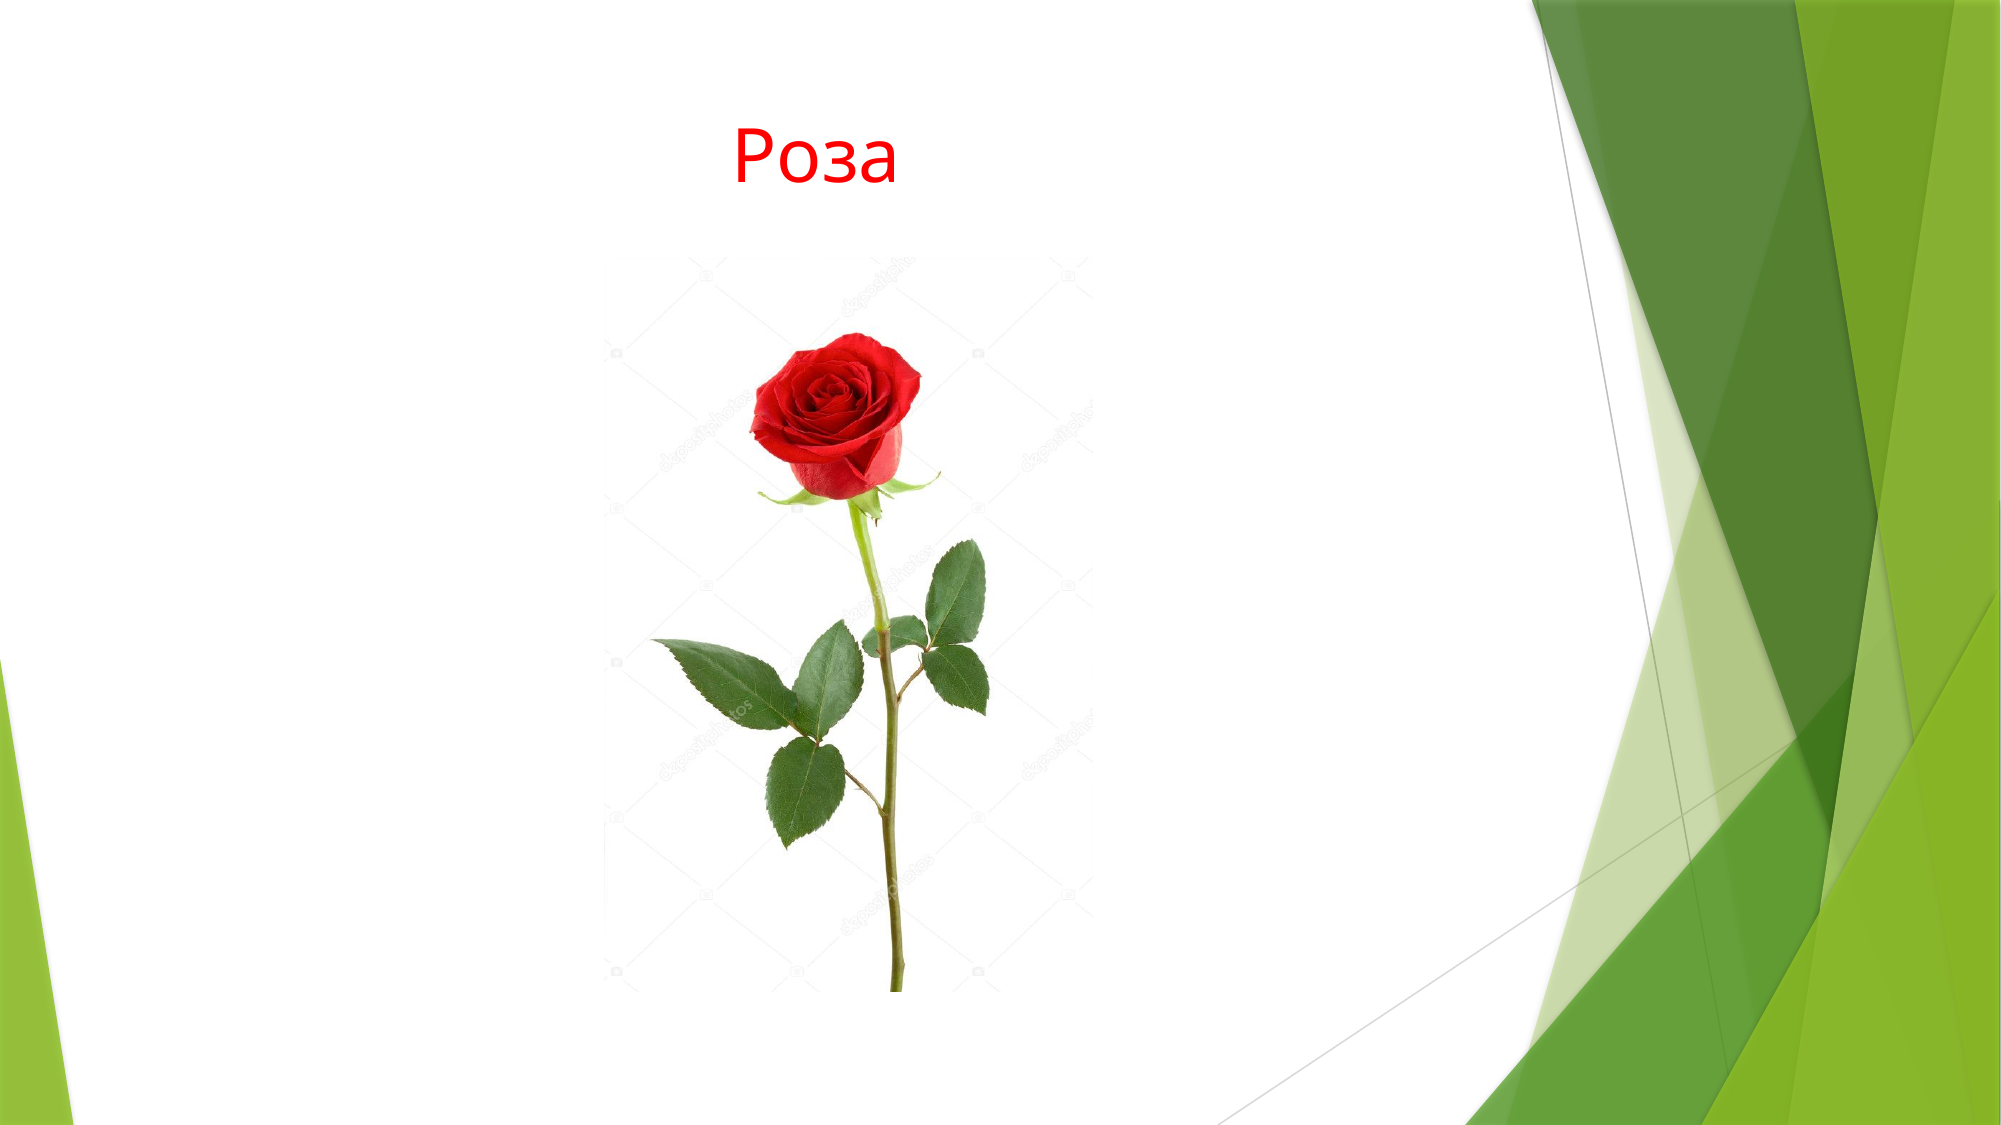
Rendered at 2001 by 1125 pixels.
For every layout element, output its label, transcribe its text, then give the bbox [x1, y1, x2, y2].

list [603, 257, 1094, 992]
title Роза [111, 99, 1522, 317]
